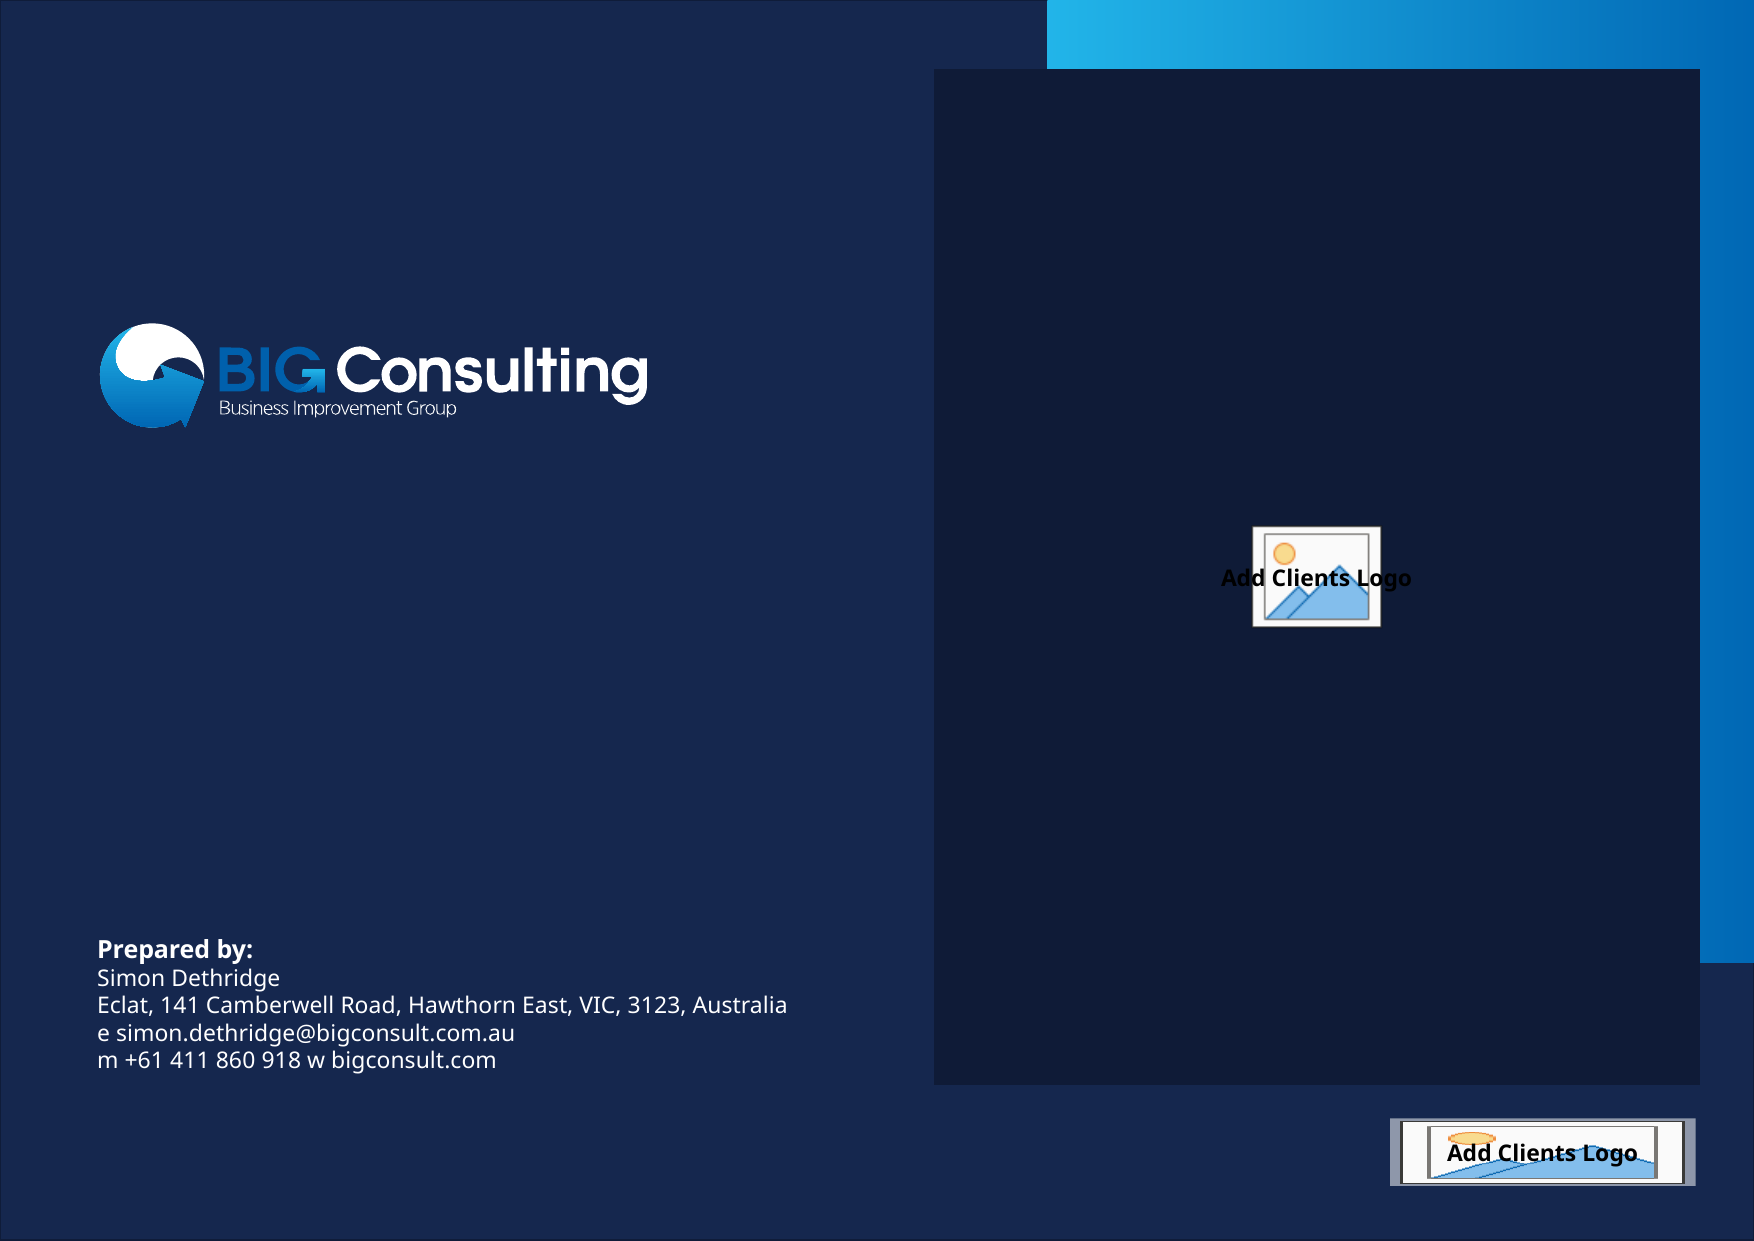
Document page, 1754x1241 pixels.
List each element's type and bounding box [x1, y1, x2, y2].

picture [933, 68, 1700, 1085]
picture [1390, 1118, 1696, 1186]
